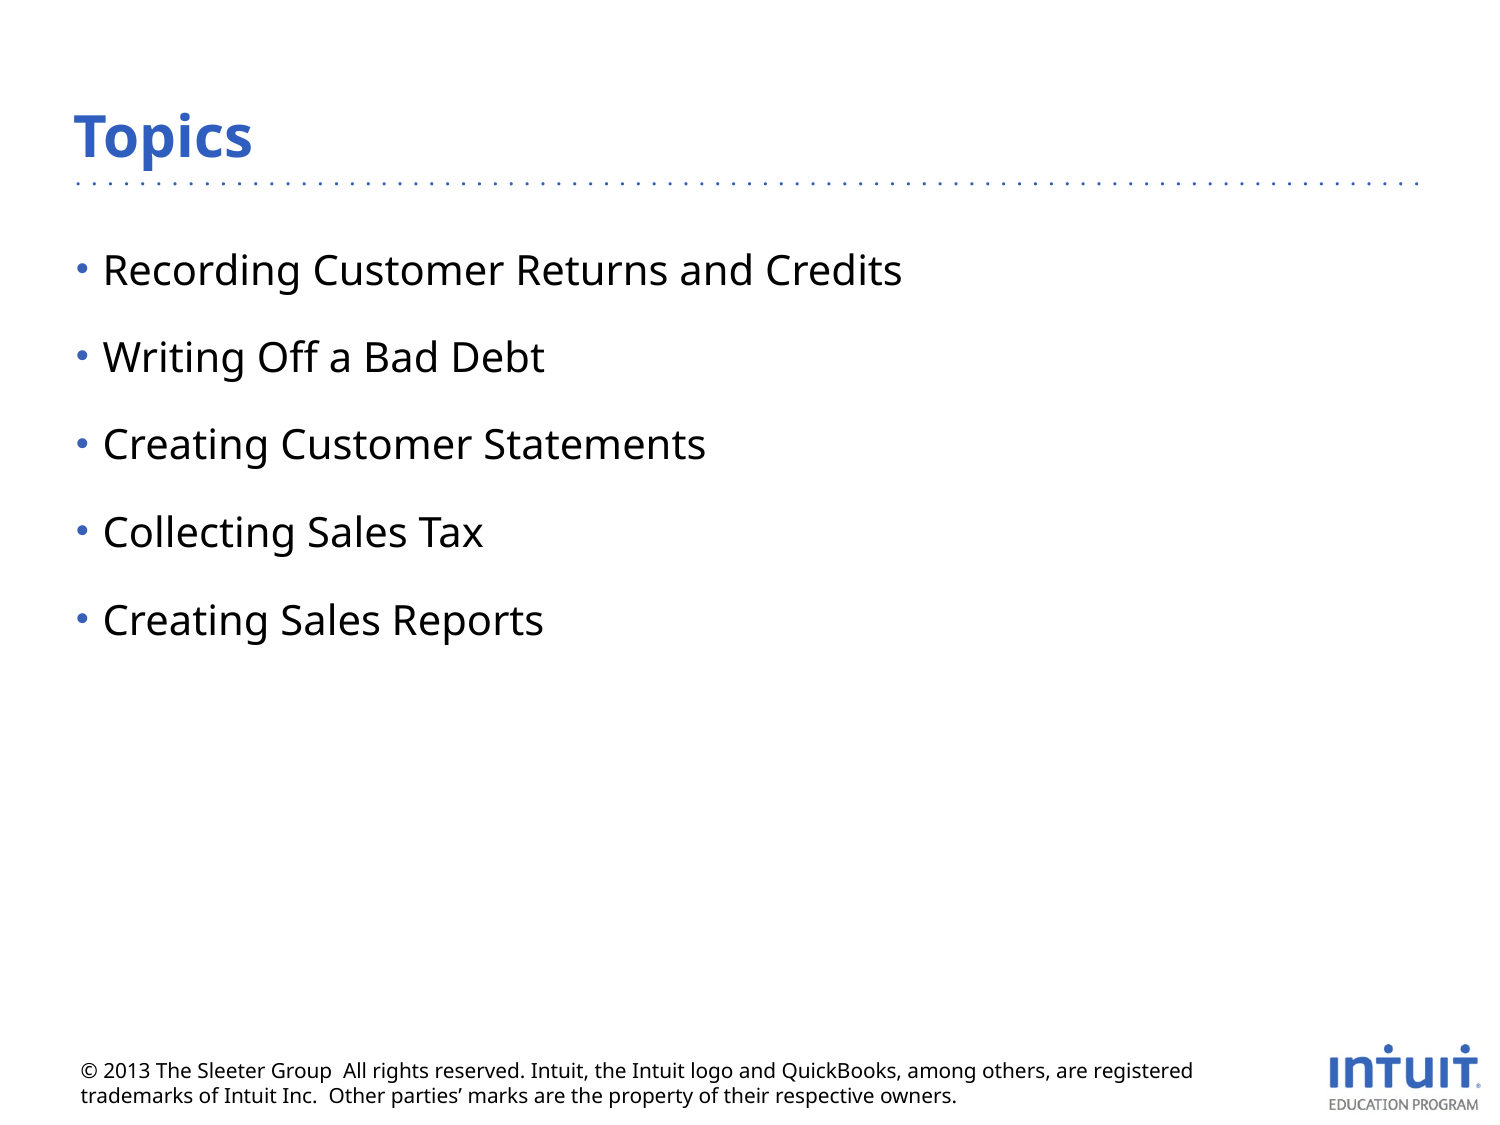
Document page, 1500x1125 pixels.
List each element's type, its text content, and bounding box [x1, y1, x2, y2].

list Recording Customer Returns and Credits Writing Off a Bad Debt Creating Customer Statements Collecting Sales Tax Creating Sales Reports [75, 235, 1424, 1012]
picture [1325, 1039, 1485, 1116]
title Topics [73, 62, 1424, 169]
